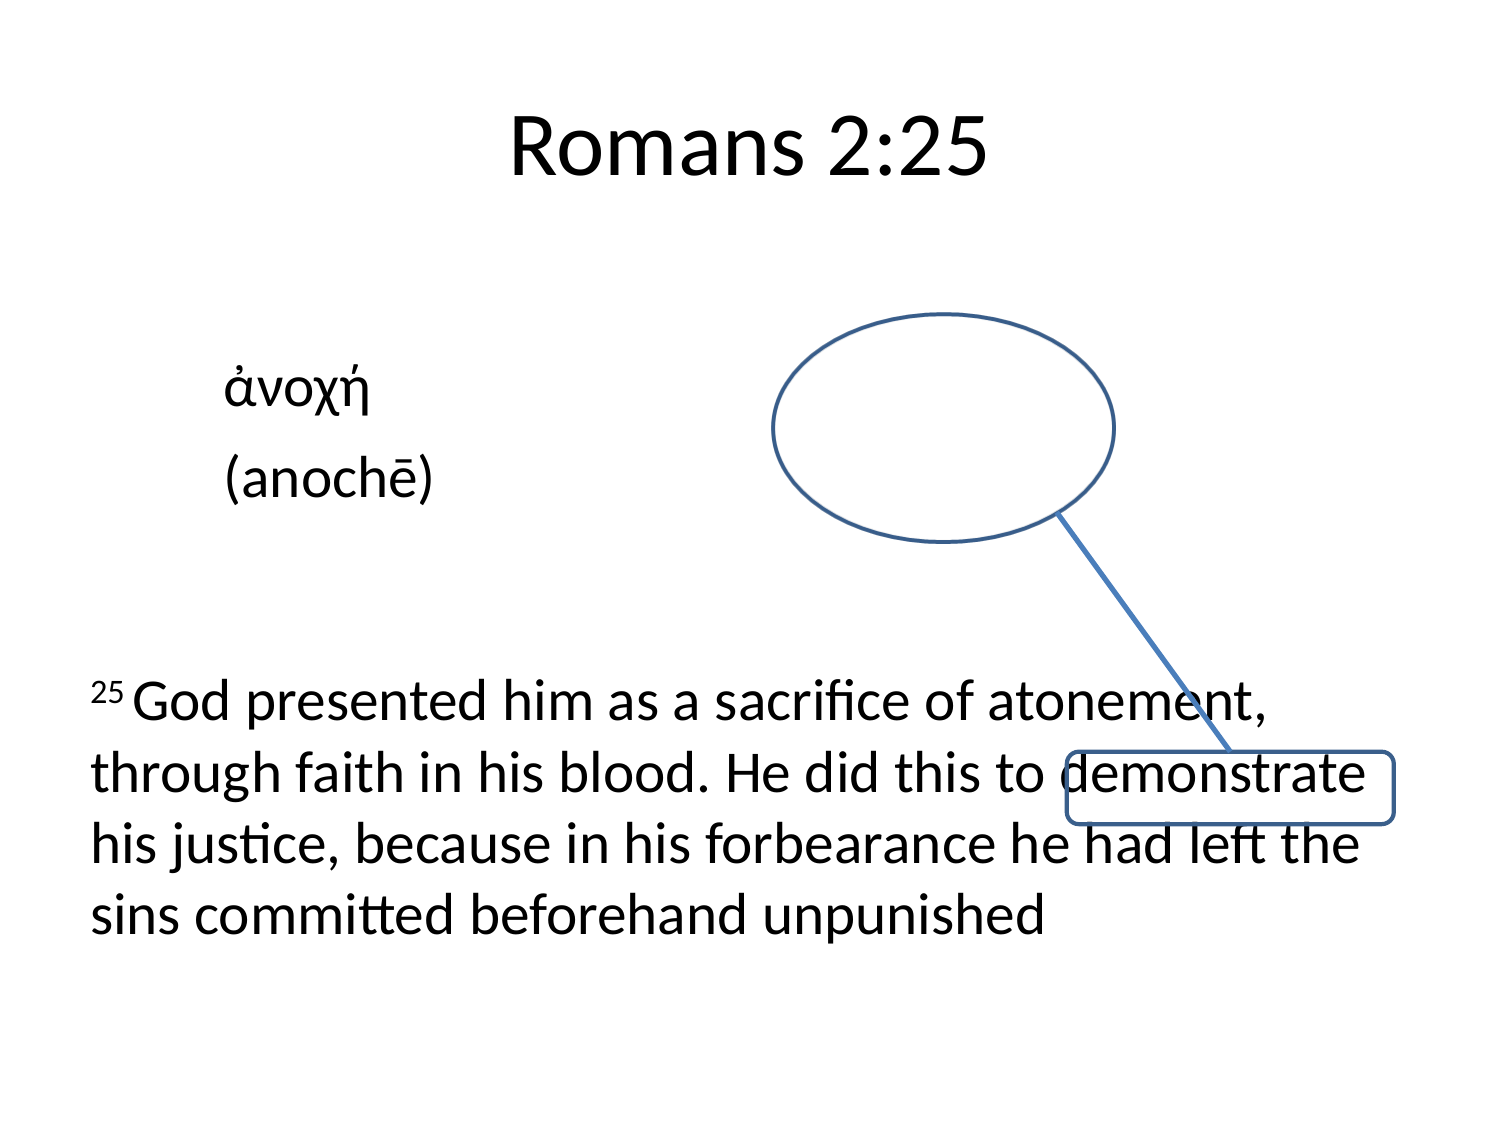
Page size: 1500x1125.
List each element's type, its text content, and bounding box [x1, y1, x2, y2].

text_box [1056, 512, 1231, 752]
picture [771, 312, 1116, 544]
text_box [1064, 749, 1396, 827]
list ἀνοχή (anochē) 25 God presented him as a sacrifice of atonement, through faith in his blood. He did this to demonstrate his justice, because in his forbearance he had left the sins committed beforehand unpunished [75, 262, 1425, 1005]
title Romans 2:25 [75, 45, 1425, 233]
